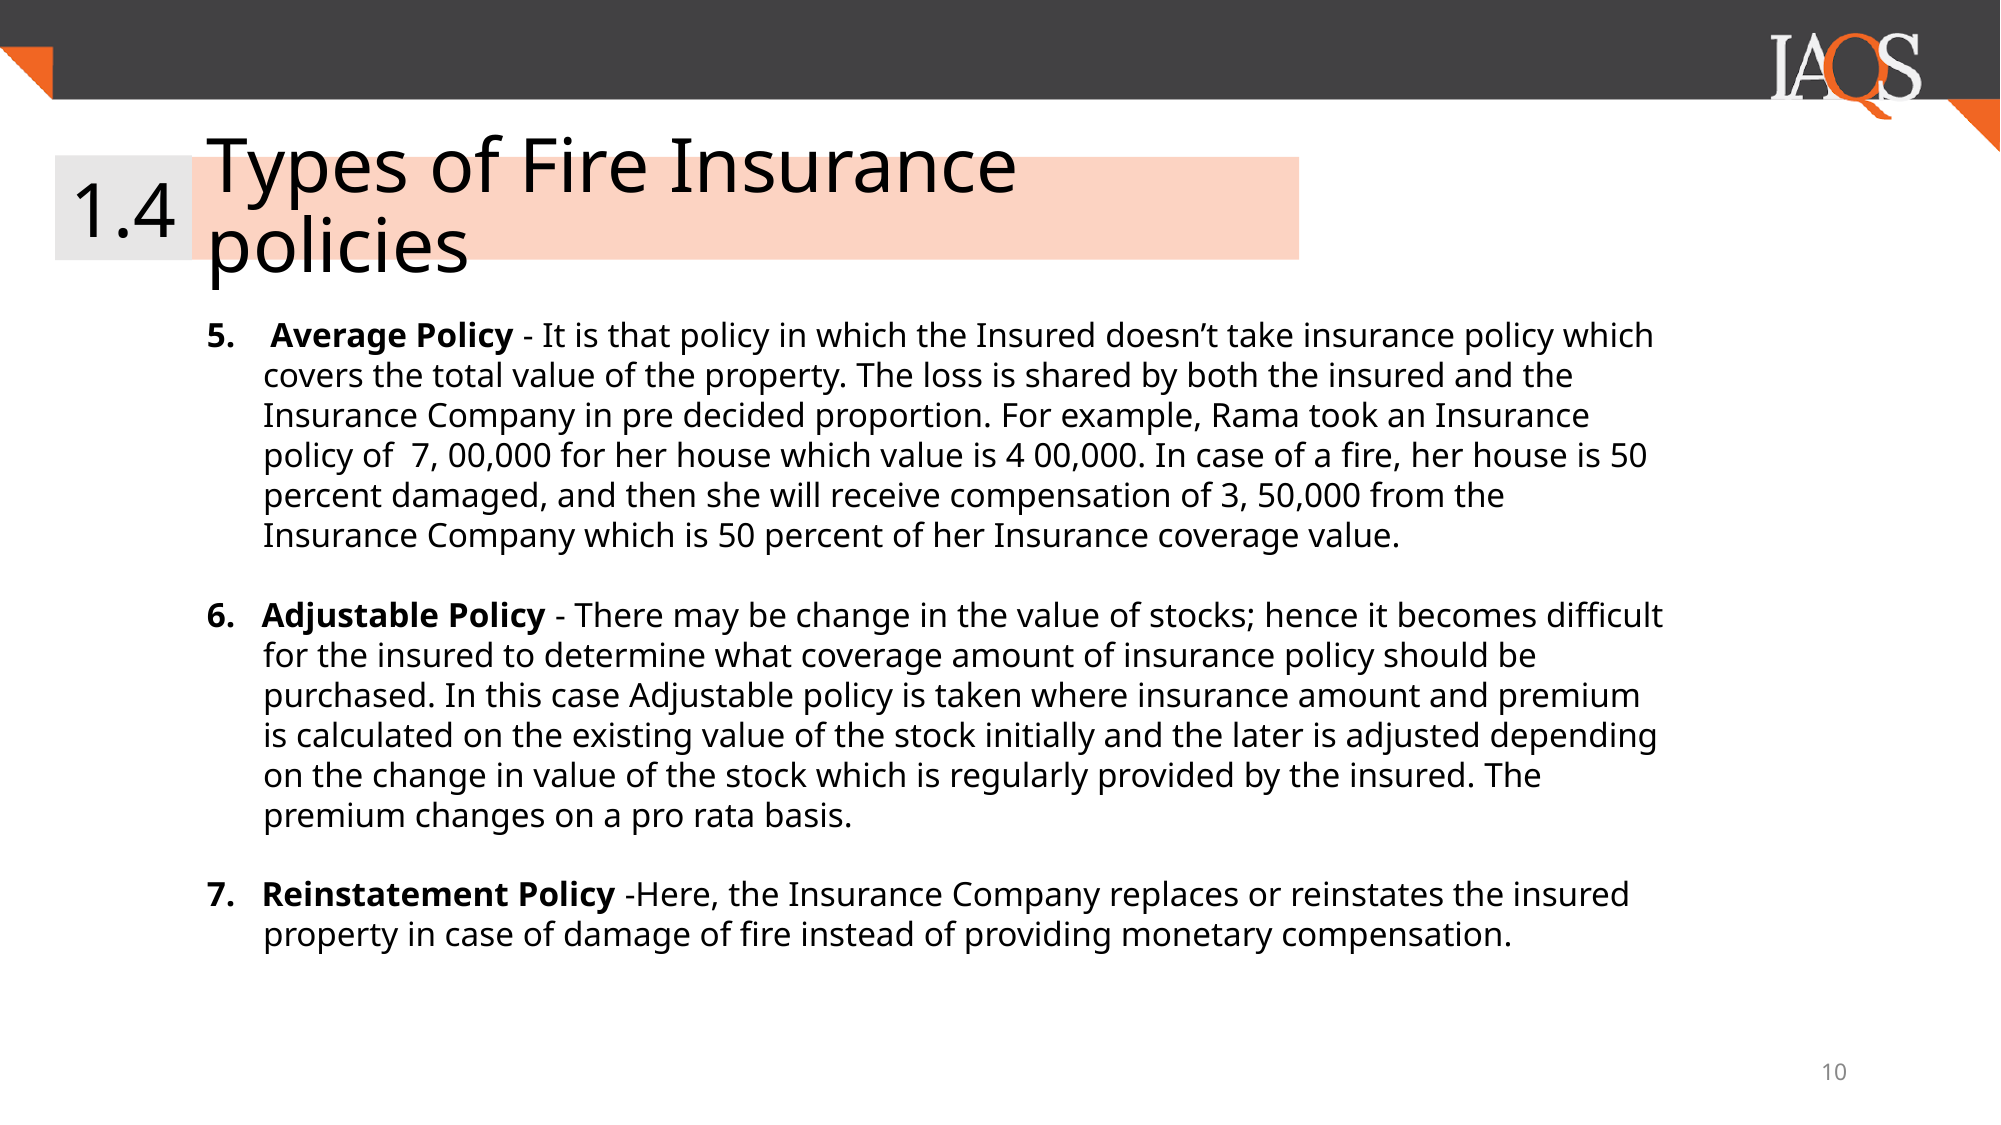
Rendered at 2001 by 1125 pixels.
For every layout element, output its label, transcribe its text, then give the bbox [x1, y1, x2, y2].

title Types of Fire Insurance policies [192, 156, 1300, 260]
text_box 1.4 [55, 155, 192, 261]
slide_number ‹#› [1412, 1042, 1863, 1103]
text_box 5. Average Policy - It is that policy in which the Insured doesn’t take insurance policy which covers the total value of the property. The loss is shared by both the insured and the Insurance Company in pre decided proportion. For example, Rama took an Insurance policy of 7, 00,000 for her house which value is 4 00,000. In case of a fire, her house is 50 percent damaged, and then she will receive compensation of 3, 50,000 from the Insurance Company which is 50 percent of her Insurance coverage value. 6. Adjustable Policy - There may be change in the value of stocks; hence it becomes difficult for the insured to determine what coverage amount of insurance policy should be purchased. In this case Adjustable policy is taken where insurance amount and premium is calculated on the existing value of the stock initially and the later is adjusted depending on the change in value of the stock which is regularly provided by the insured. The premium changes on a pro rata basis. 7. Reinstatement Policy -Here, the Insurance Company replaces or reinstates the insured property in case of damage of fire instead of providing monetary compensation. [191, 307, 1682, 1001]
picture [0, 0, 2000, 152]
